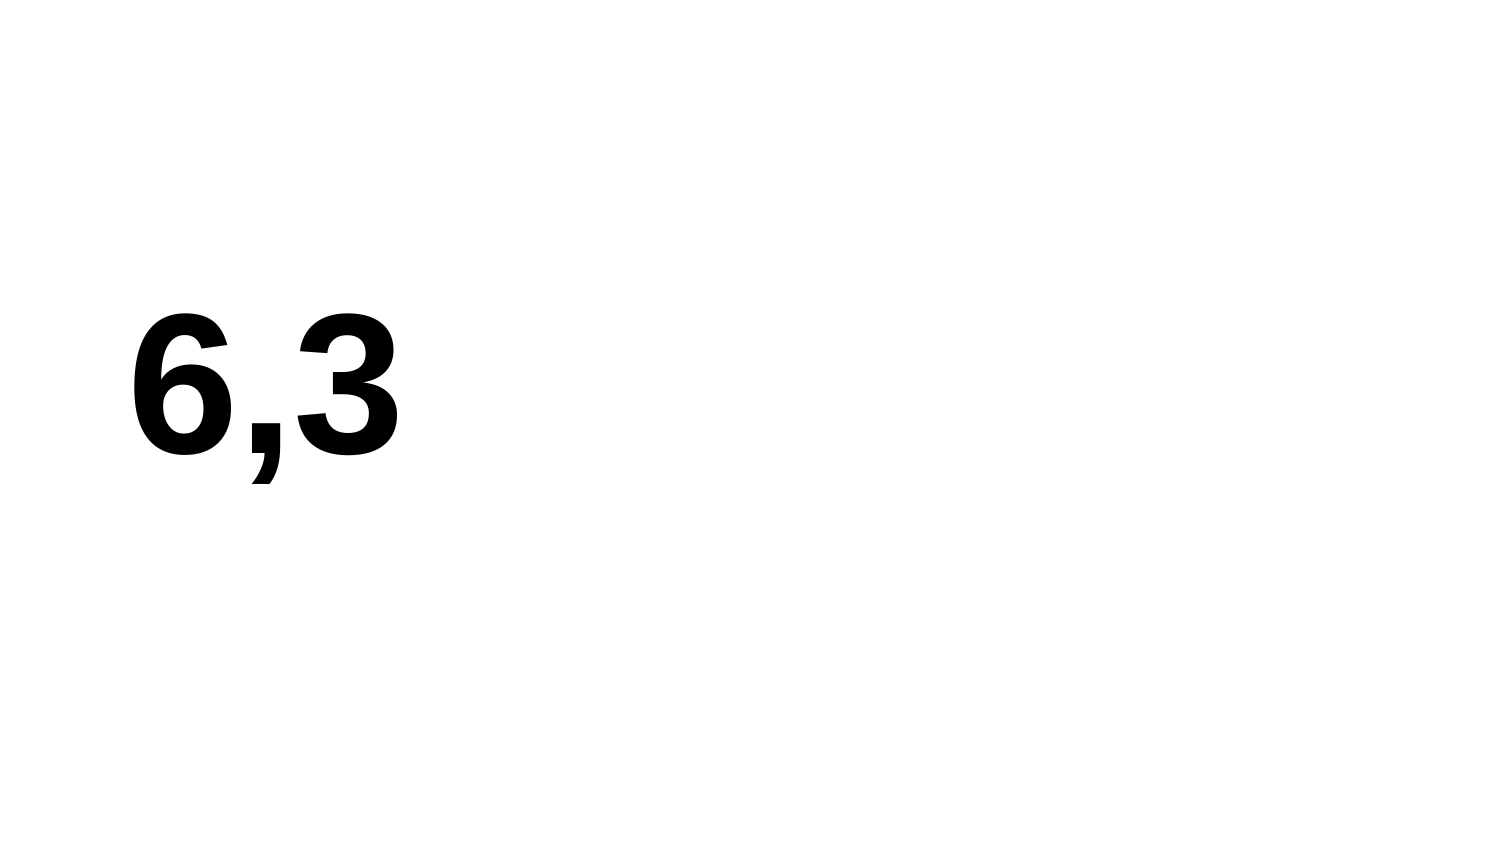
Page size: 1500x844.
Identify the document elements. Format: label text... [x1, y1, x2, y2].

text_box 6,3 [112, 235, 1388, 509]
